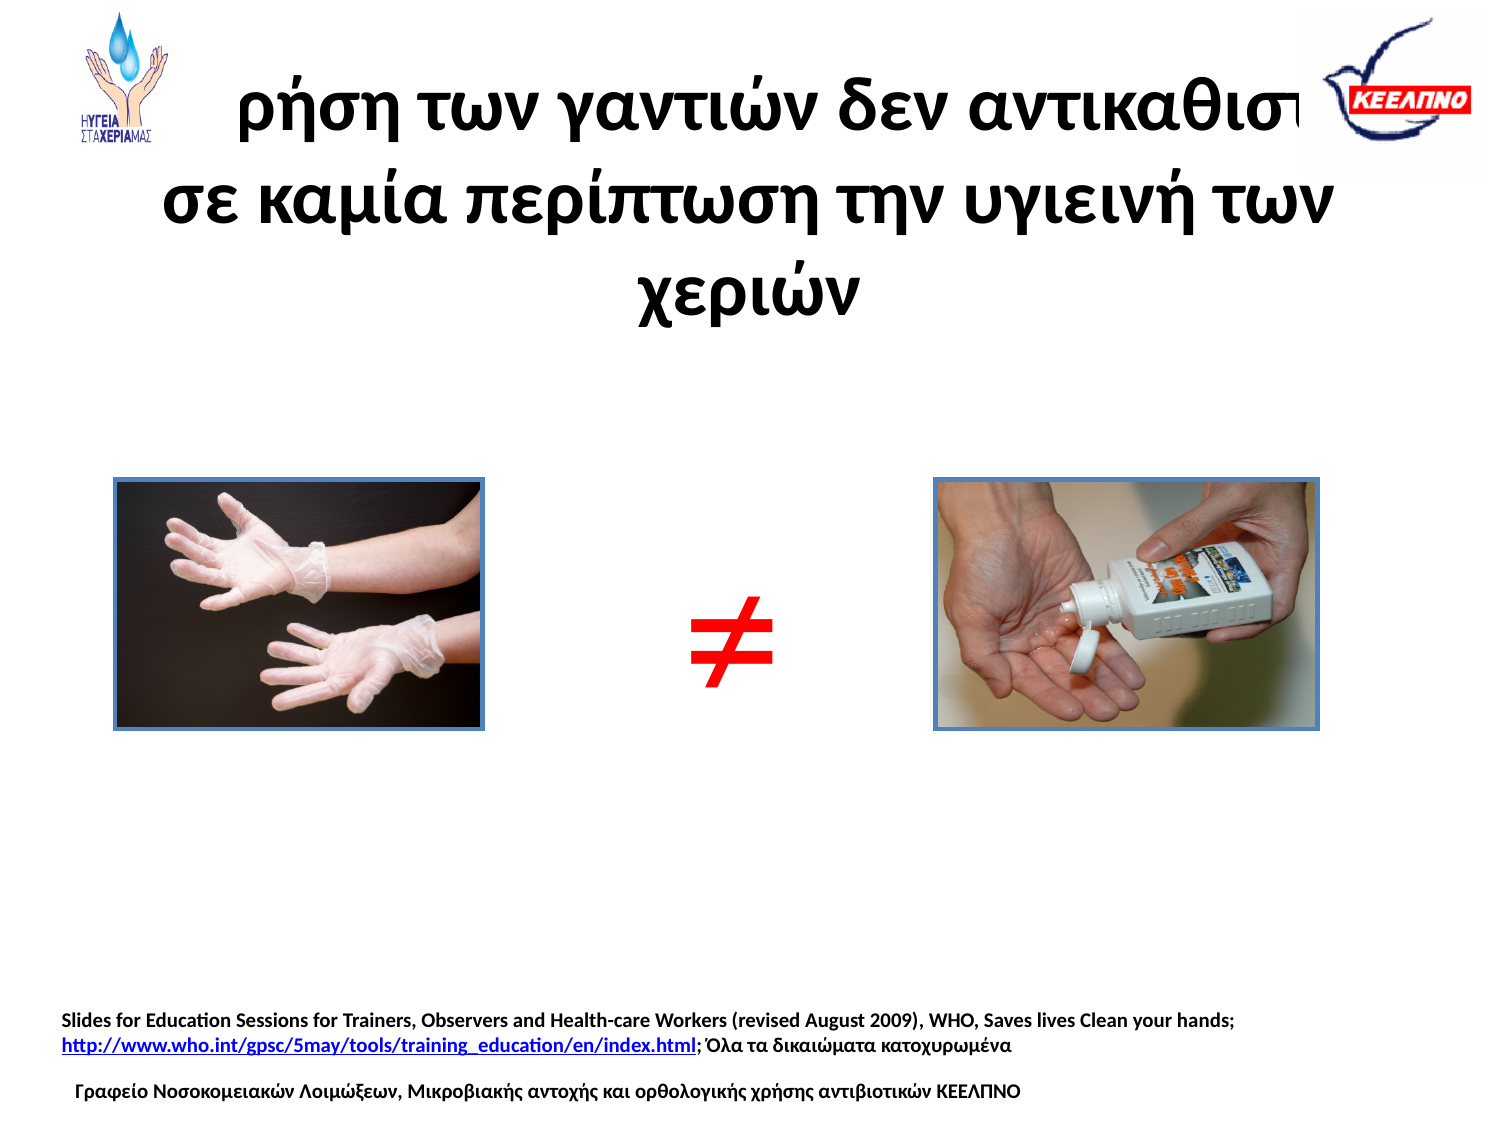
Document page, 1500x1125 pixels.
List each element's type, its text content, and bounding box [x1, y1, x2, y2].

picture [937, 481, 1316, 727]
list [116, 481, 481, 727]
text_box Γραφείο Νοσοκομειακών Λοιμώξεων, Μικροβιακής αντοχής και ορθολογικής χρήσης αντιβιοτικών ΚΕΕΛΠΝΟ [60, 1070, 1037, 1111]
text_box Slides for Education Sessions for Trainers, Observers and Health-care Workers (revised August 2009), WHO, Saves lives Clean your hands; http://www.who.int/gpsc/5may/tools/training_education/en/index.html; Όλα τα δικαιώματα κατοχυρωμένα [46, 999, 1442, 1065]
title Η χρήση των γαντιών δεν αντικαθιστά σε καμία περίπτωση την υγιεινή των χεριών [74, 44, 1426, 341]
picture [1299, 11, 1495, 185]
text_box ≠ [667, 497, 822, 753]
picture [5, 10, 240, 162]
